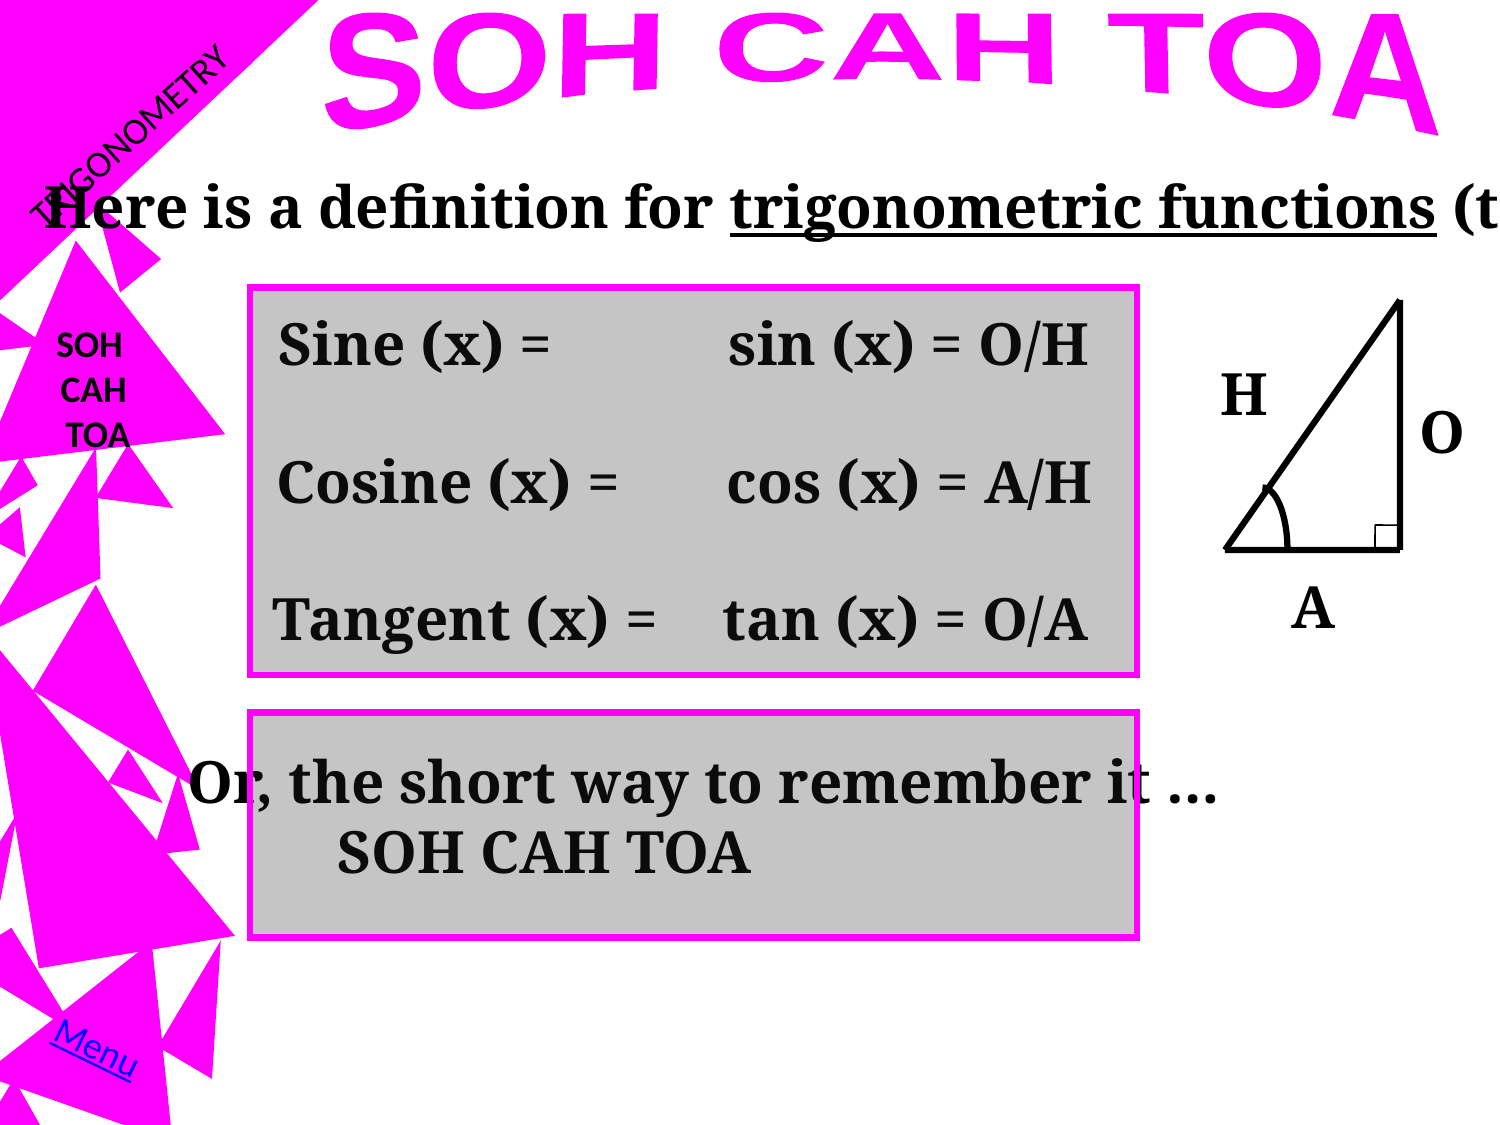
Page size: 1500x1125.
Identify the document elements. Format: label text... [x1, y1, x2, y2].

text_box Here is a definition for trigonometric functions (trig): [326, 162, 1500, 248]
text_box H [1205, 350, 1284, 435]
text_box Or, the short way to remember it … SOH CAH TOA [1138, 737, 1235, 893]
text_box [0, 0, 321, 1125]
text_box [326, 287, 1138, 675]
text_box A [1276, 562, 1351, 648]
text_box O [1404, 387, 1480, 473]
text_box [1262, 487, 1288, 550]
text_box [326, 712, 1138, 938]
